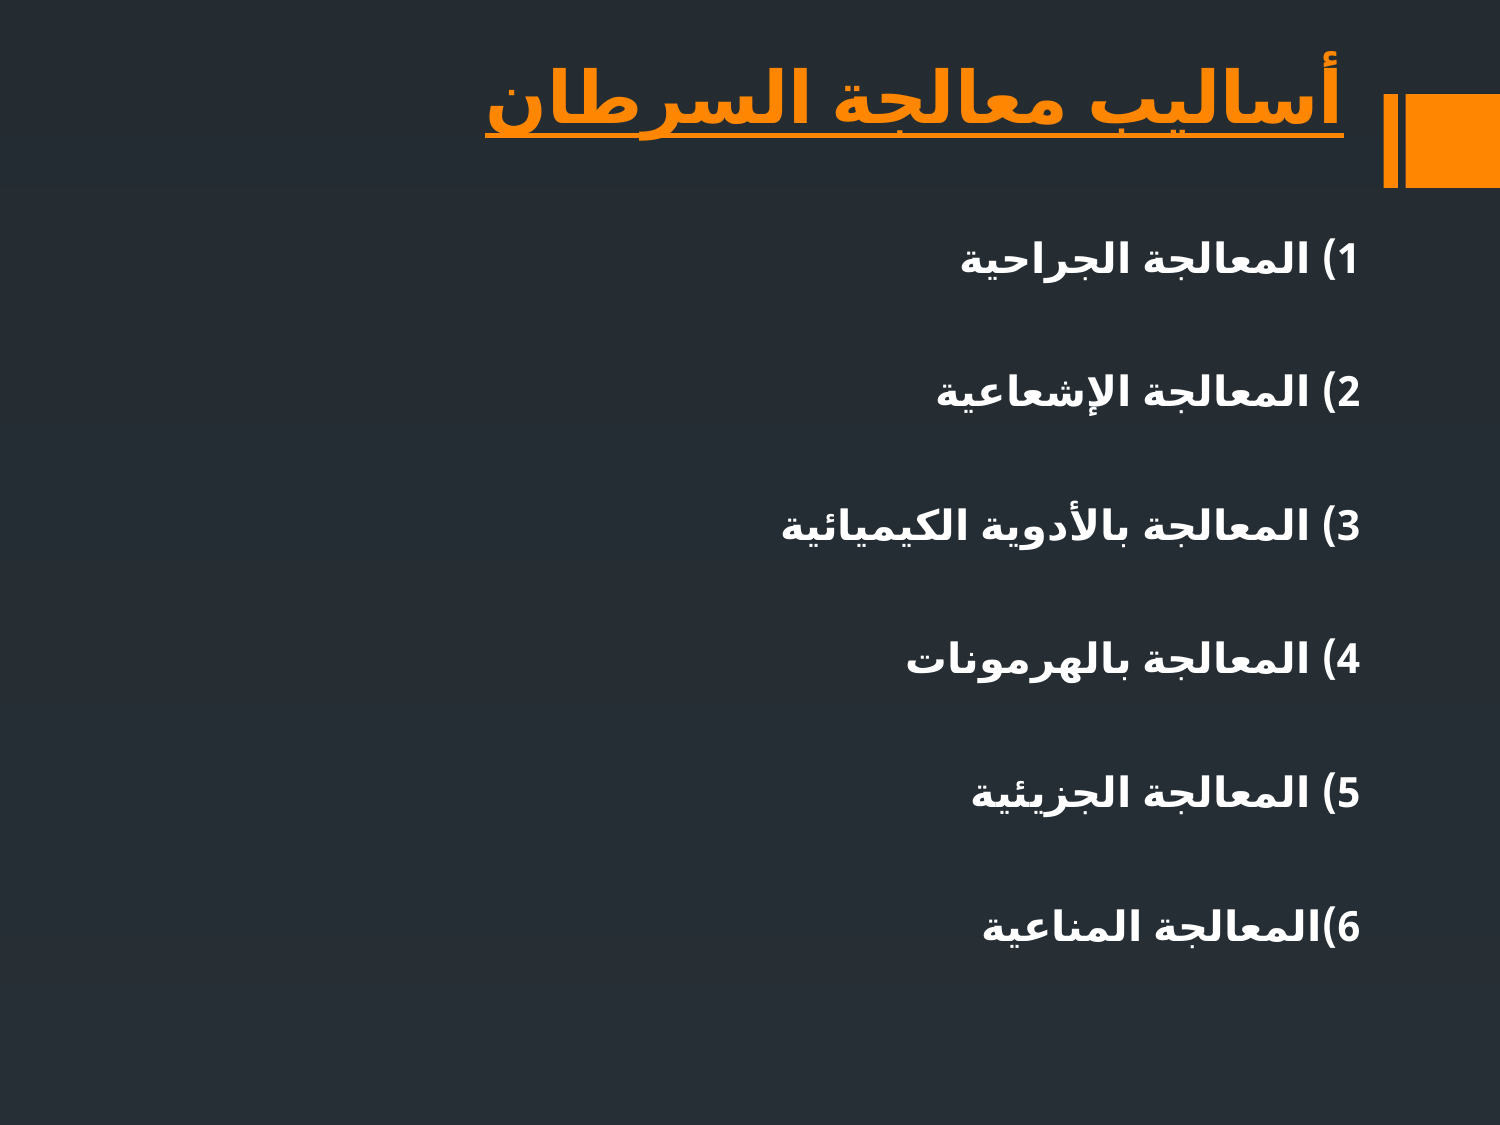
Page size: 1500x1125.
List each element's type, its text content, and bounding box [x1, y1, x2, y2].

title أساليب معالجة السرطان [159, 42, 1360, 233]
list 1) المعالجة الجراحية 2) المعالجة الإشعاعية 3) المعالجة بالأدوية الكيميائية 4) المعالجة بالهرمونات 5) المعالجة الجزيئية 6)المعالجة المناعية [183, 149, 1383, 1024]
